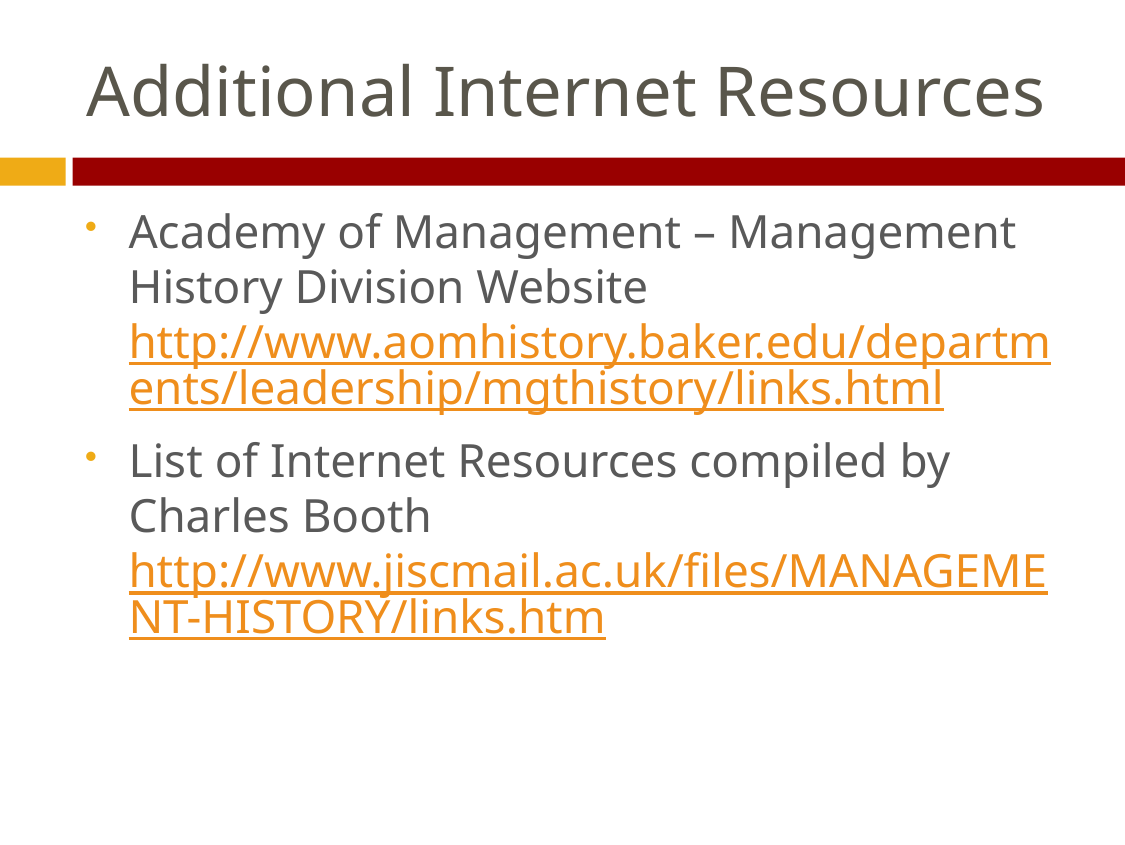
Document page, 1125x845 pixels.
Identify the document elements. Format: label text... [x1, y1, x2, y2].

title Additional Internet Resources [74, 27, 1079, 151]
list Academy of Management – Management History Division Website http://www.aomhistory.baker.edu/departments/leadership/mgthistory/links.html List of Internet Resources compiled by Charles Booth http://www.jiscmail.ac.uk/files/MANAGEMENT-HISTORY/links.htm [74, 196, 1079, 751]
